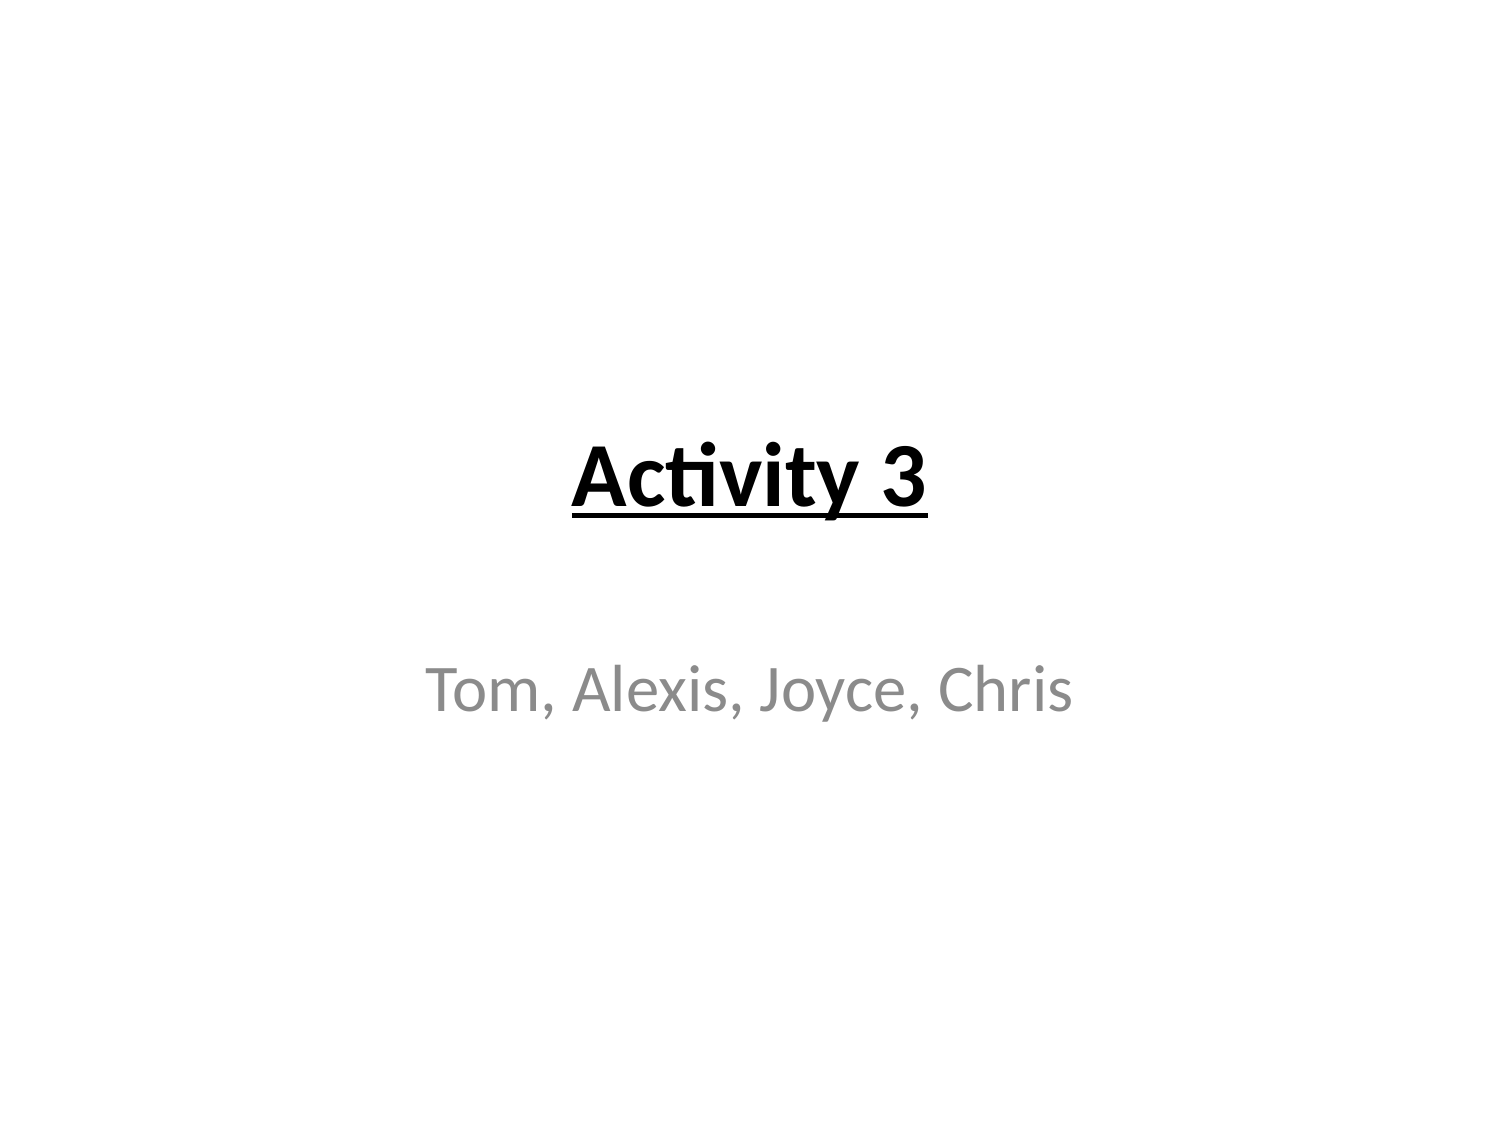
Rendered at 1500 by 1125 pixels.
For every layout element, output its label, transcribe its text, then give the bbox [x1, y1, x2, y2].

title Activity 3 [112, 349, 1388, 591]
subtitle Tom, Alexis, Joyce, Chris [225, 637, 1275, 925]
